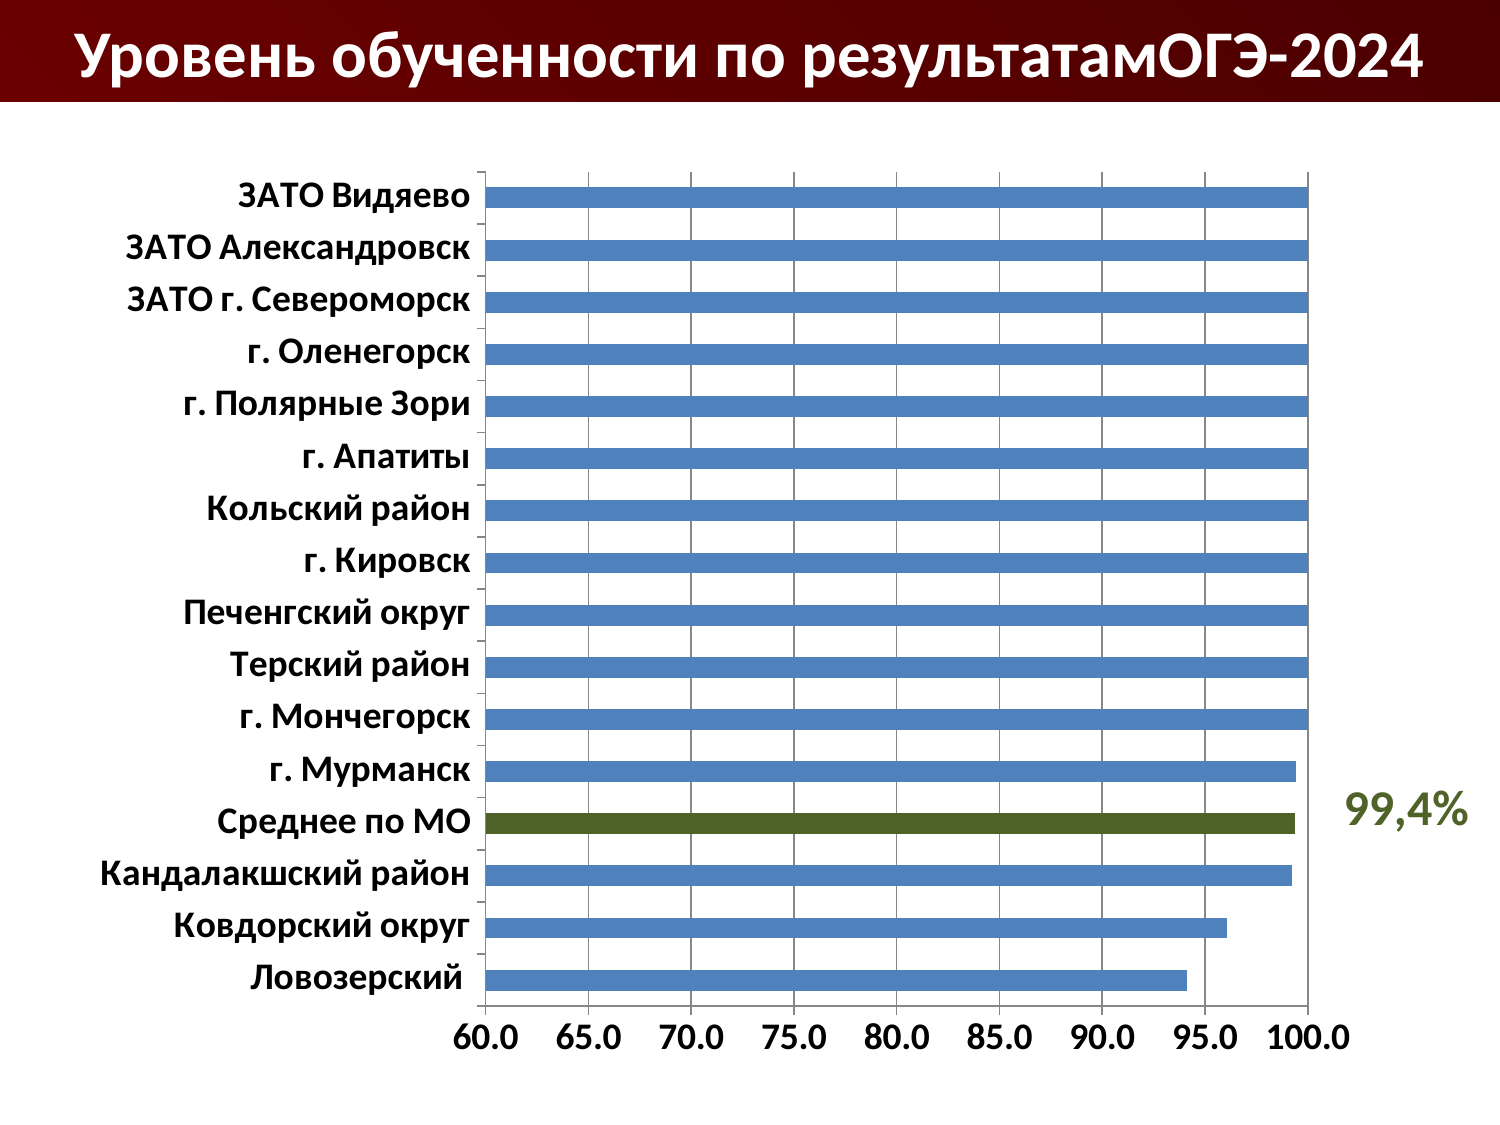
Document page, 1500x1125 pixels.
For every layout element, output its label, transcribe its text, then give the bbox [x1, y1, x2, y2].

chart [64, 148, 1353, 1059]
text_box 99,4% [1358, 767, 1500, 843]
title Уровень обученности по результатамОГЭ-2024 [0, 0, 1500, 102]
